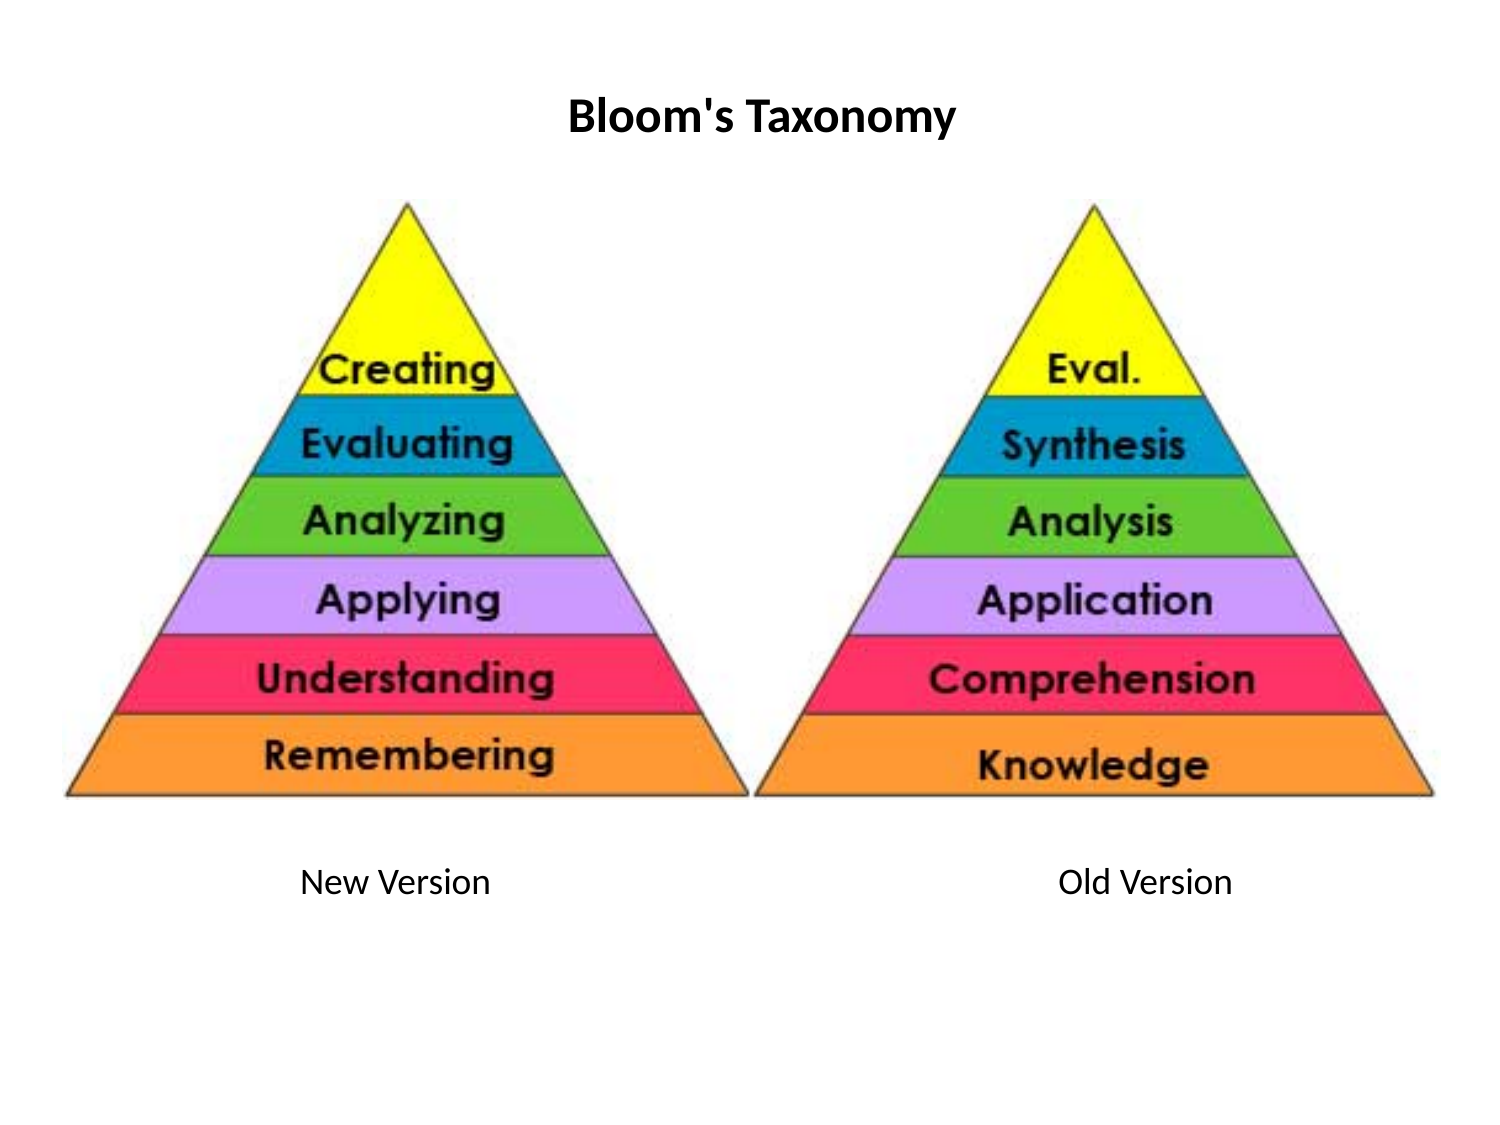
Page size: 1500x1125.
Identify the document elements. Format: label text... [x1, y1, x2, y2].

text_box New Version [150, 849, 650, 910]
text_box Old Version [900, 849, 1400, 910]
text_box Bloom's Taxonomy [399, 74, 1125, 198]
picture [62, 199, 1442, 801]
